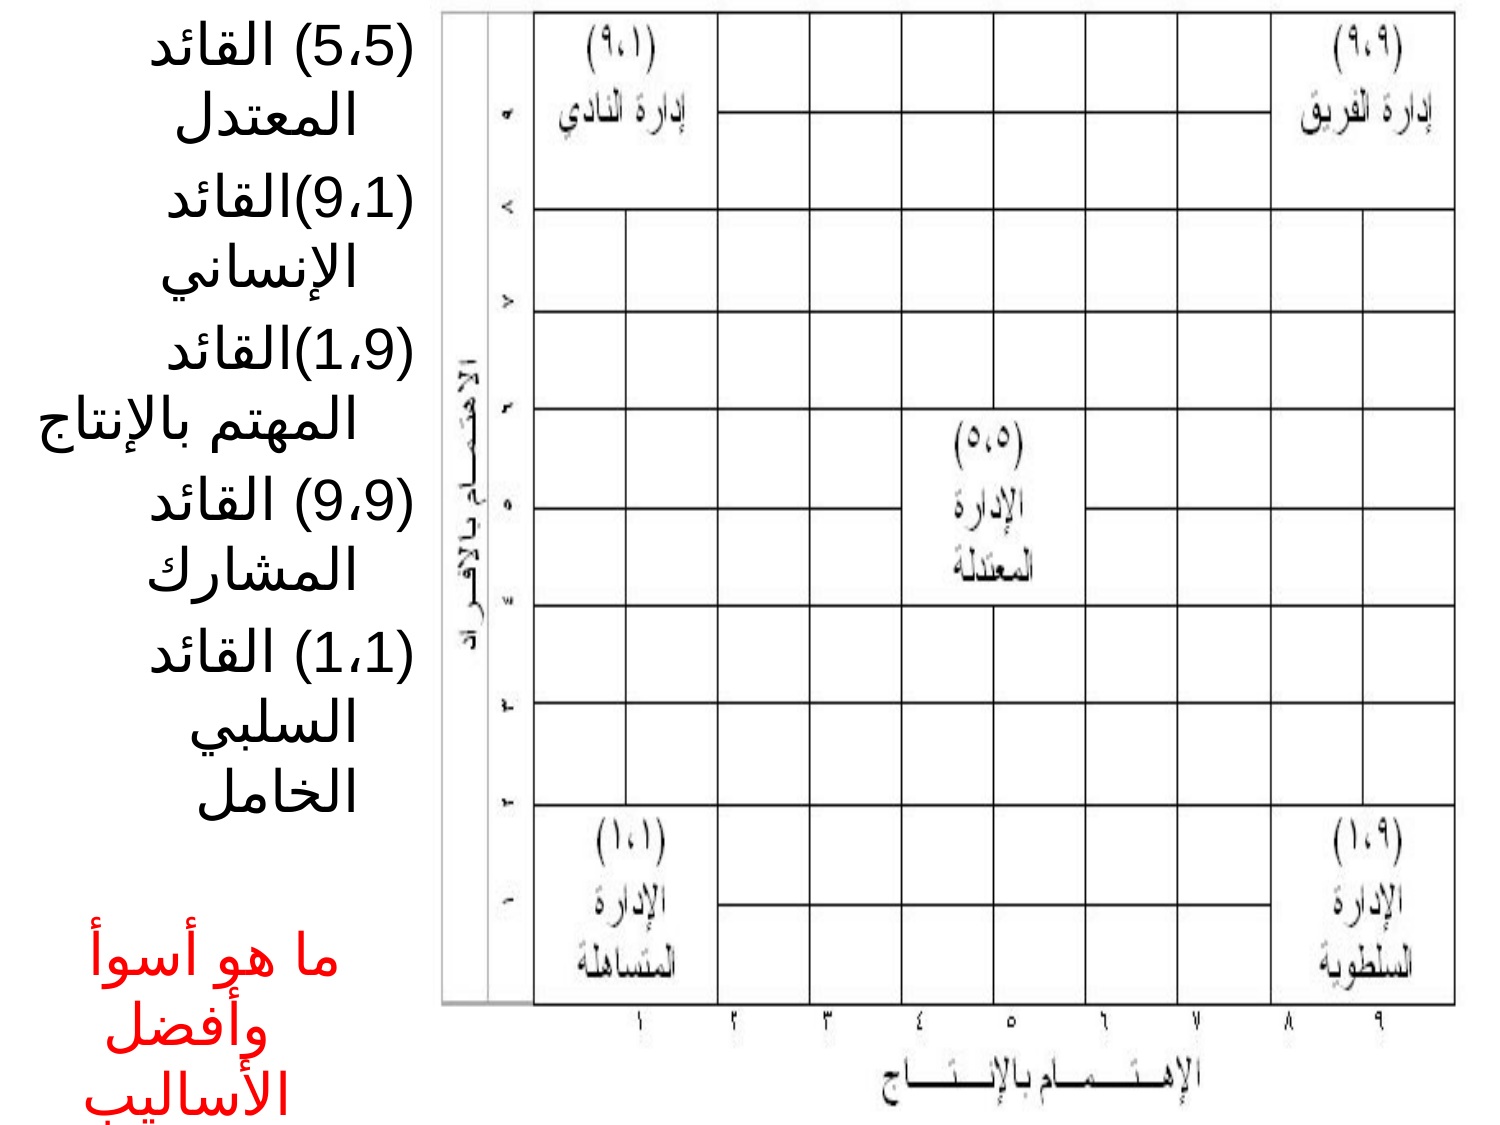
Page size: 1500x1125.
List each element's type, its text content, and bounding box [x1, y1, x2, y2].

picture [430, 0, 1470, 1125]
list (5،5) القائد المعتدل (9،1)القائد الإنساني (1،9)القائد المهتم بالإنتاج (9،9) القائد المشارك (1،1) القائد السلبي الخامل ما هو أسوأ وأفضل الأساليب الإدارية ؟ [0, 0, 428, 1125]
